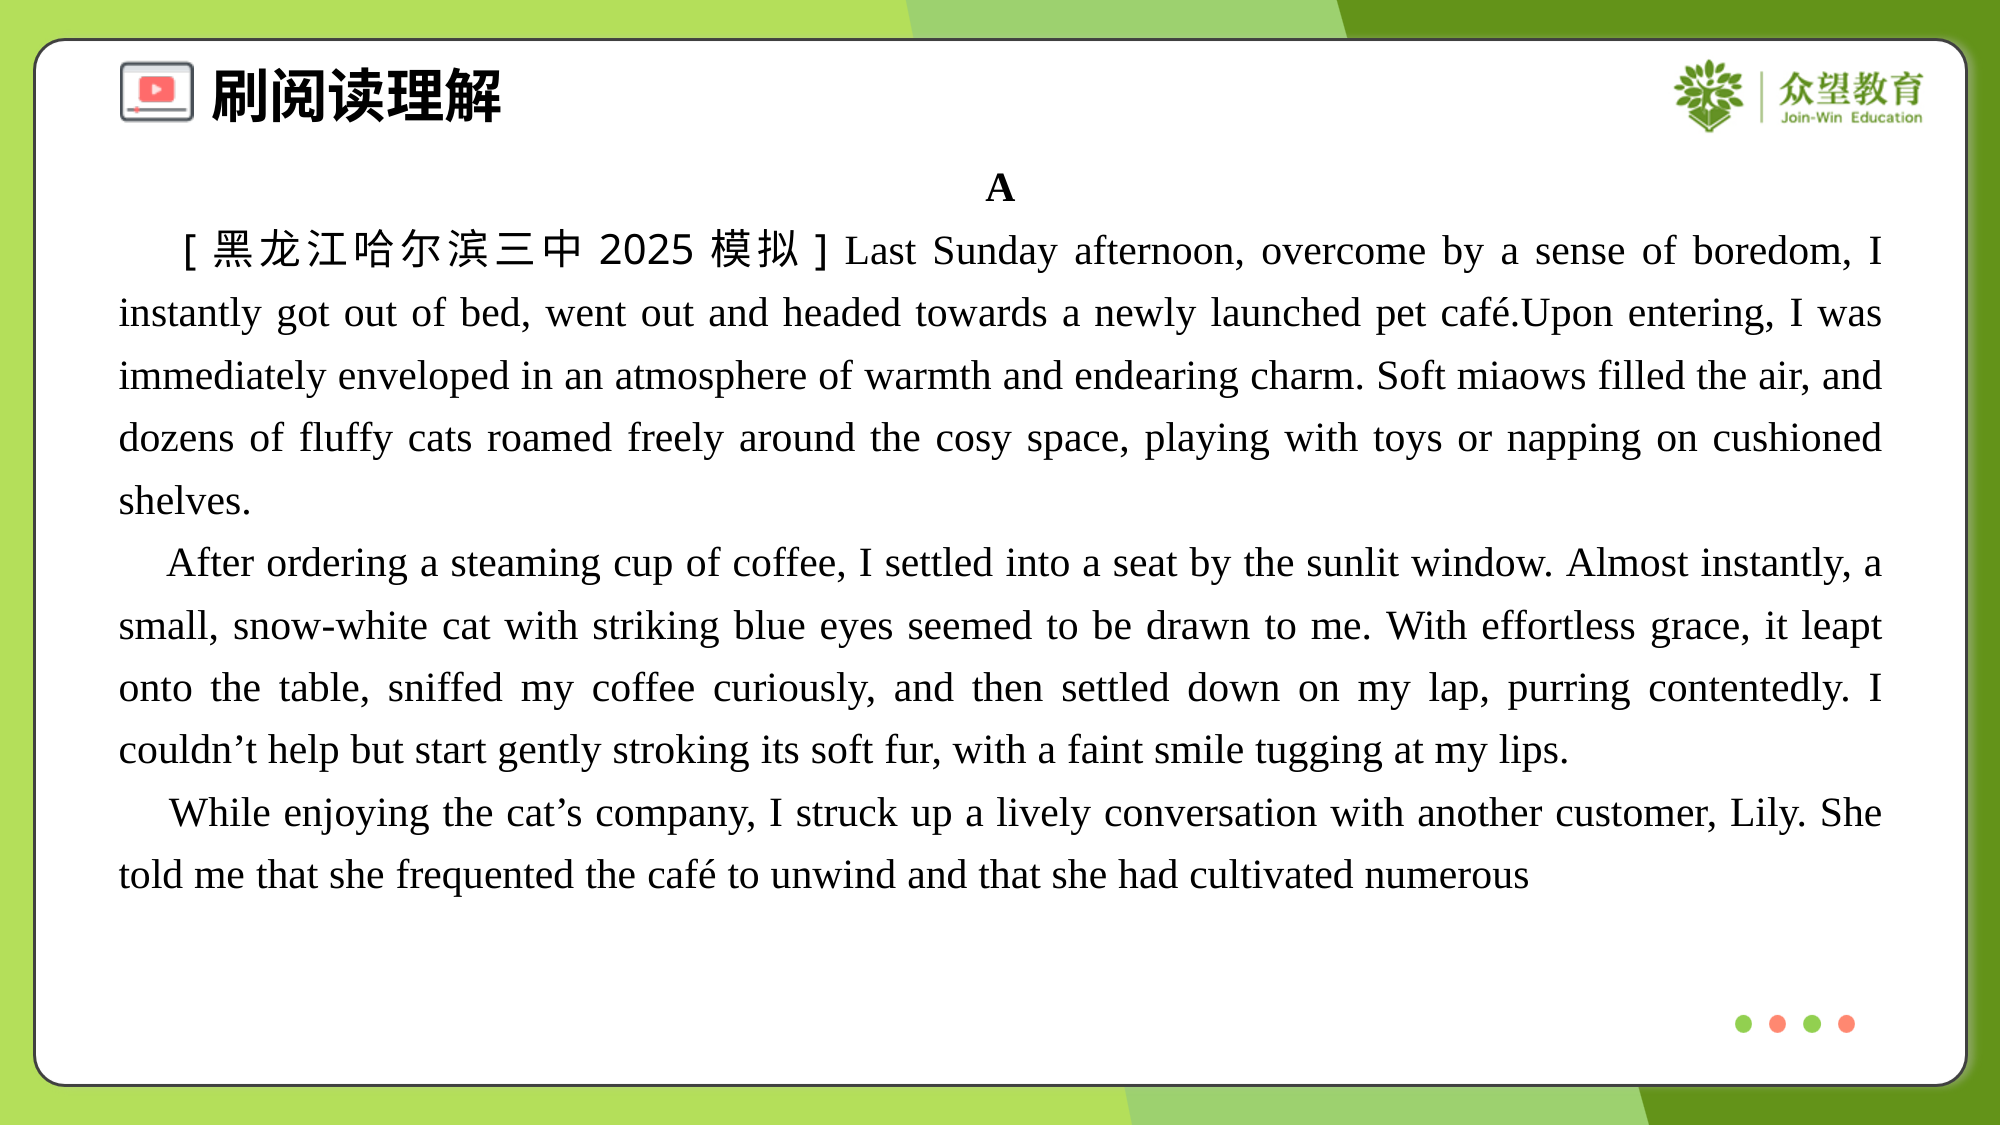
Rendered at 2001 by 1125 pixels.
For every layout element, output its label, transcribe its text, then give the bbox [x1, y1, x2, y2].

picture [0, 0, 2000, 1125]
text_box A [黑龙江哈尔滨三中2025模拟] Last Sunday afternoon, overcome by a sense of boredom, I instantly got out of bed, went out and headed towards a newly launched pet café.Upon entering, I was immediately enveloped in an atmosphere of warmth and endearing charm. Soft miaows filled the air, and dozens of fluffy cats roamed freely around the cosy space, playing with toys or napping on cushioned shelves. After ordering a steaming cup of coffee, I settled into a seat by the sunlit window. Almost instantly, a small, snow-white cat with striking blue eyes seemed to be drawn to me. With effortless grace, it leapt onto the table, sniffed my coffee curiously, and then settled down on my lap, purring contentedly. I couldn’t help but start gently stroking its soft fur, with a faint smile tugging at my lips. While enjoying the cat’s company, I struck up a lively conversation with another customer, Lily. She told me that she frequented the café to unwind and that she had cultivated numerous [118, 147, 1883, 955]
